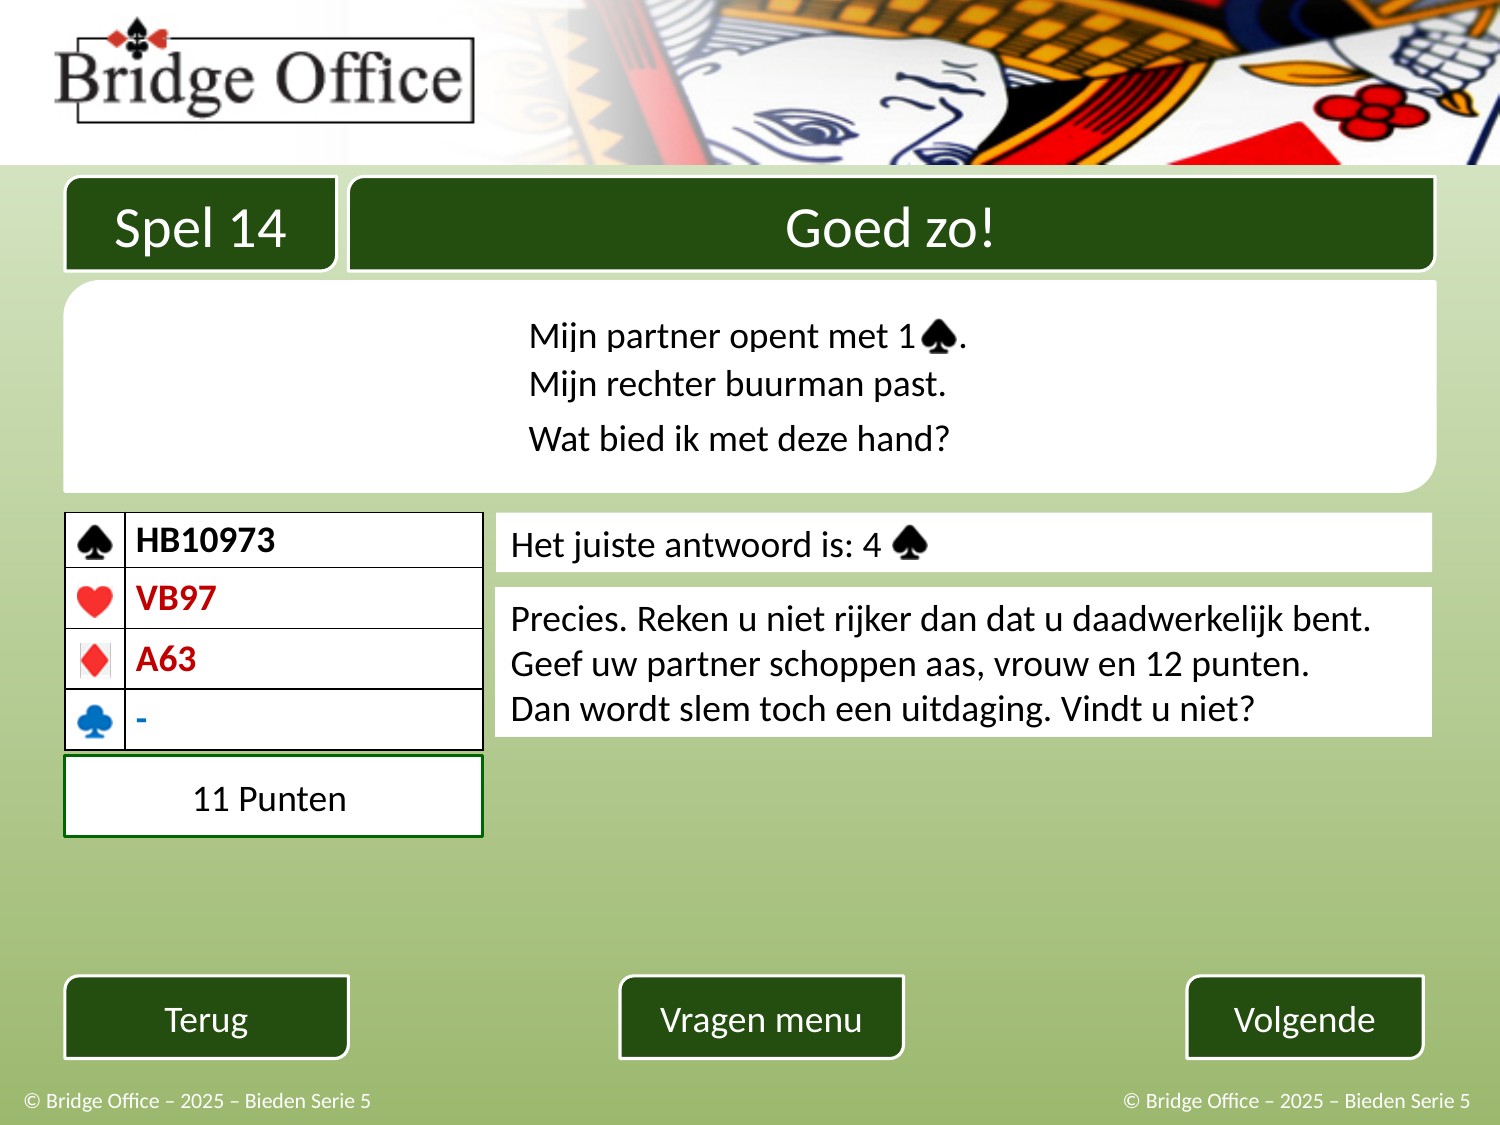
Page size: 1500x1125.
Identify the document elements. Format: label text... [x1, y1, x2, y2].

text_box Precies. Reken u niet rijker dan dat u daadwerkelijk bent. Geef uw partner schoppen aas, vrouw en 12 punten. Dan wordt slem toch een uitdaging. Vindt u niet? [495, 587, 1432, 737]
text_box Terug [63, 974, 350, 1061]
picture [77, 585, 114, 618]
table_cell [66, 568, 124, 628]
text_box Mijn rechter buurman past. [513, 352, 987, 406]
text_box © Bridge Office – 2025 – Bieden Serie 5 [8, 1079, 393, 1121]
text_box Goed zo! [346, 179, 1437, 273]
table_cell VB97 [126, 568, 482, 628]
text_box Volgende [1185, 974, 1425, 1061]
table_cell - [126, 690, 482, 749]
table_cell [66, 629, 124, 688]
text_box 11 Punten [63, 754, 484, 838]
table_cell A63 [126, 629, 482, 688]
text_box Mijn partner opent met 1 . [513, 303, 1022, 364]
text_box Wat bied ik met deze hand? [513, 406, 987, 467]
picture [77, 703, 114, 740]
picture [77, 524, 114, 561]
text_box Spel 14 [63, 179, 339, 273]
text_box [63, 280, 1437, 493]
text_box Vragen menu [618, 974, 906, 1061]
picture [77, 643, 114, 679]
picture [892, 524, 928, 561]
table_cell [66, 690, 124, 749]
picture [920, 318, 957, 354]
text_box © Bridge Office – 2025 – Bieden Serie 5 [1107, 1079, 1500, 1121]
text_box Het juiste antwoord is: 4 [496, 512, 1433, 573]
picture [0, 0, 1500, 166]
table_header HB10973 [126, 513, 482, 567]
table_header [66, 513, 124, 567]
